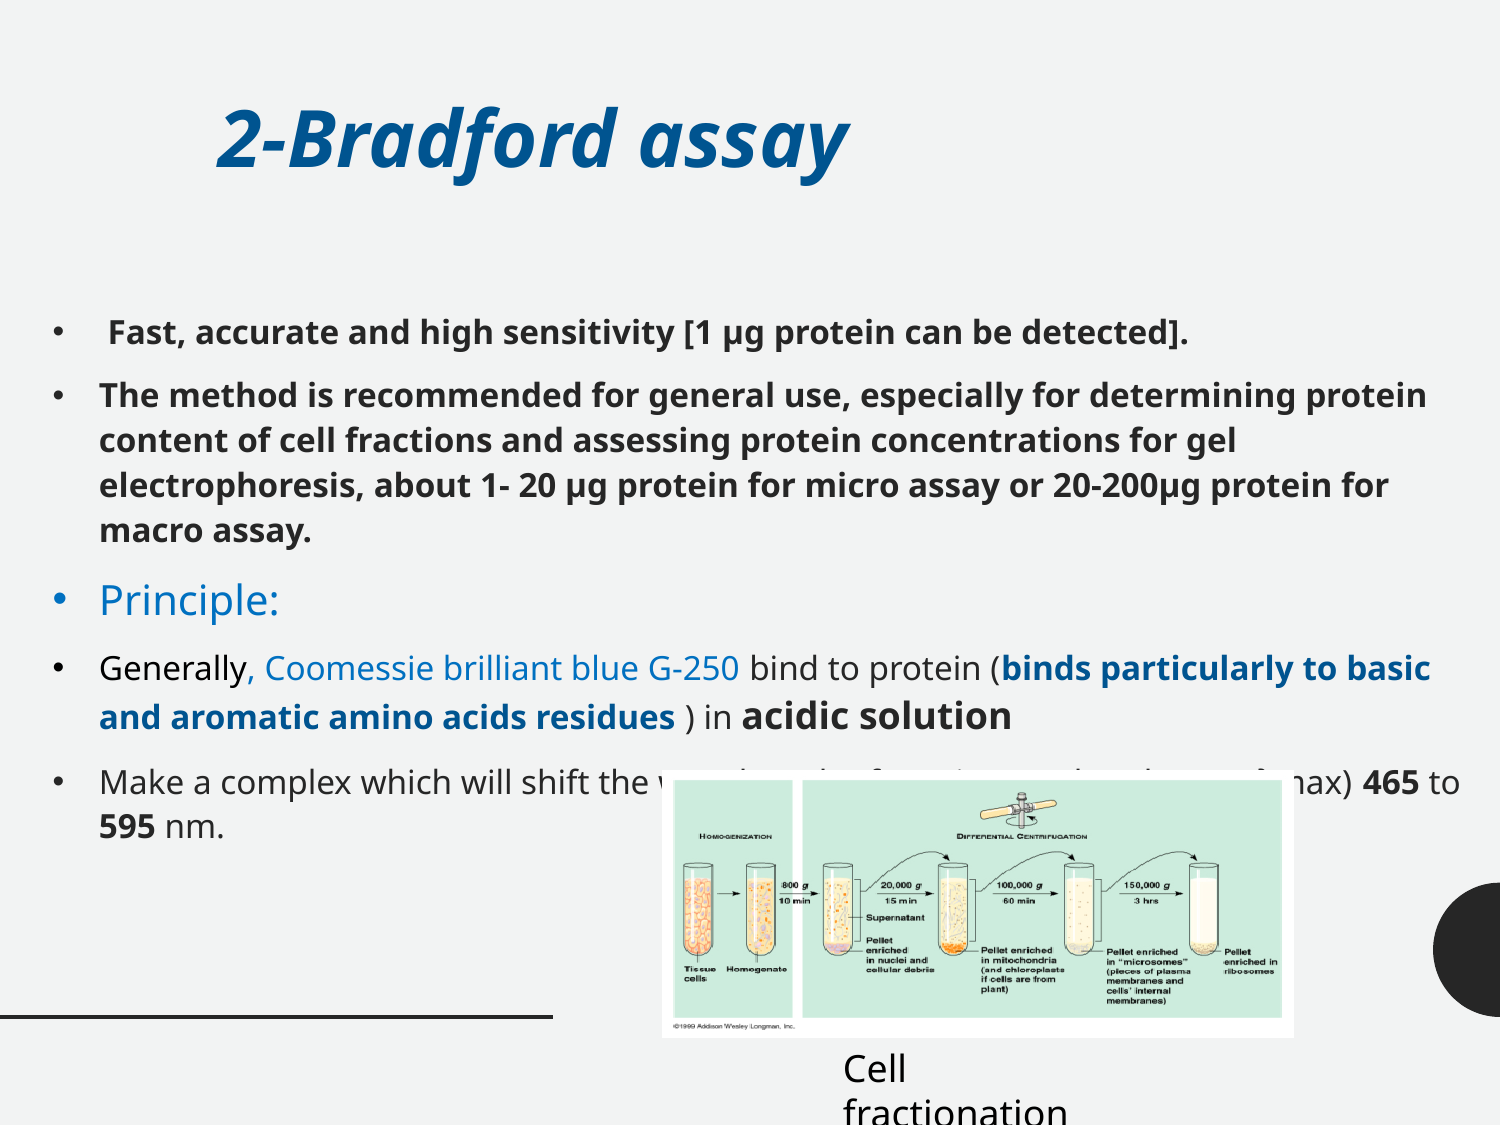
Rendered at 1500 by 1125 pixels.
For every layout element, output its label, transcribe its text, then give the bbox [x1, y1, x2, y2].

title 2-Bradford assay [93, 756, 863, 905]
text_box Cell fractionation [828, 1038, 1129, 1125]
picture [662, 770, 1294, 1038]
list Fast, accurate and high sensitivity [1 μg protein can be detected]. The method is recommended for general use, especially for determining protein content of cell fractions and assessing protein concentrations for gel electrophoresis, about 1- 20 μg protein for micro assay or 20-200μg protein for macro assay. Principle: Generally, Coomessie brilliant blue G-250 bind to protein (binds particularly to basic and aromatic amino acids residues ) in acidic solution Make a complex which will shift the wavelength of maximum absorbance (λmax) 465 to 595 nm. [37, 240, 1500, 756]
title 2-Bradford assay [93, 91, 863, 240]
